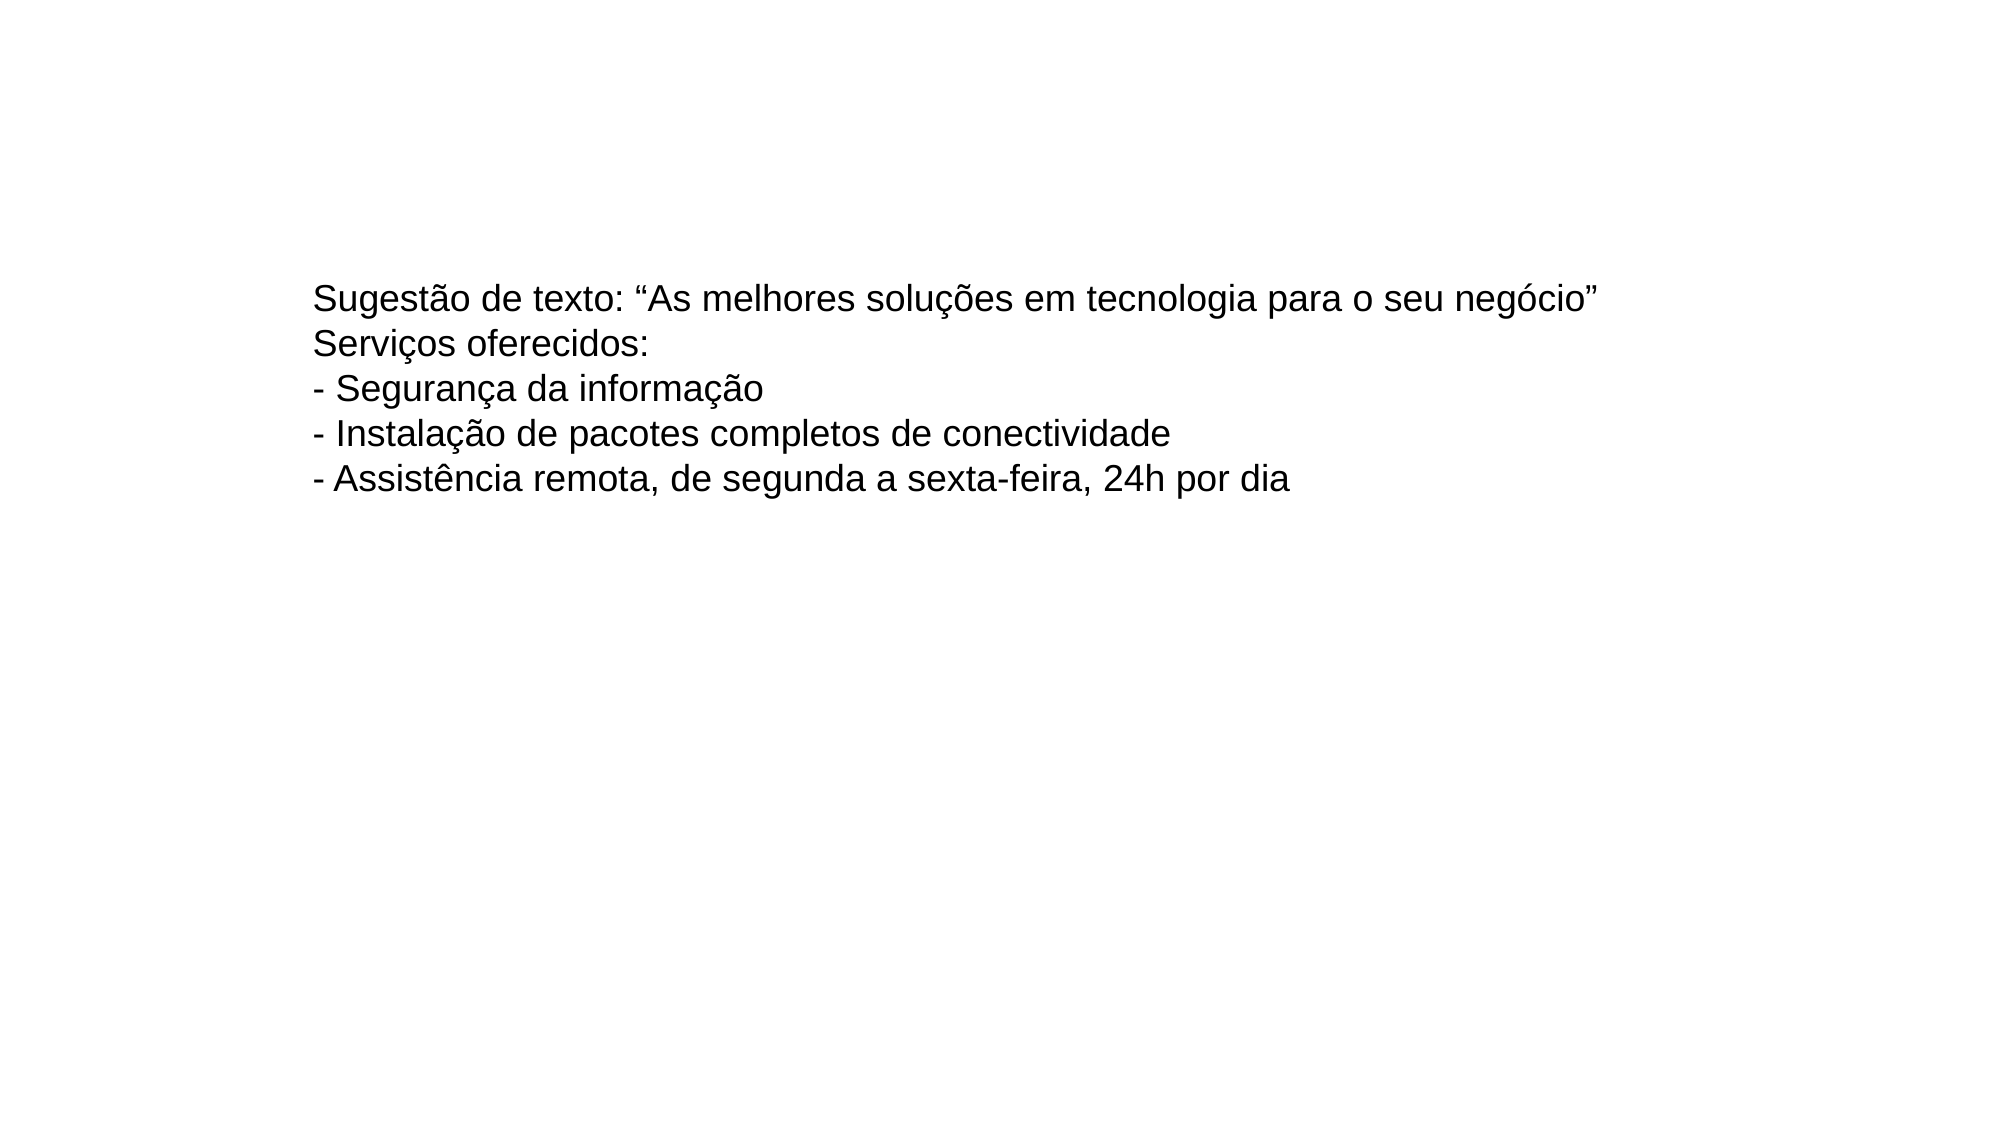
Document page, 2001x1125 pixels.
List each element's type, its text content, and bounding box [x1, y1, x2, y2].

text_box Sugestão de texto: “As melhores soluções em tecnologia para o seu negócio” Serviços oferecidos: - Segurança da informação - Instalação de pacotes completos de conectividade - Assistência remota, de segunda a sexta-feira, 24h por dia [297, 266, 1682, 507]
